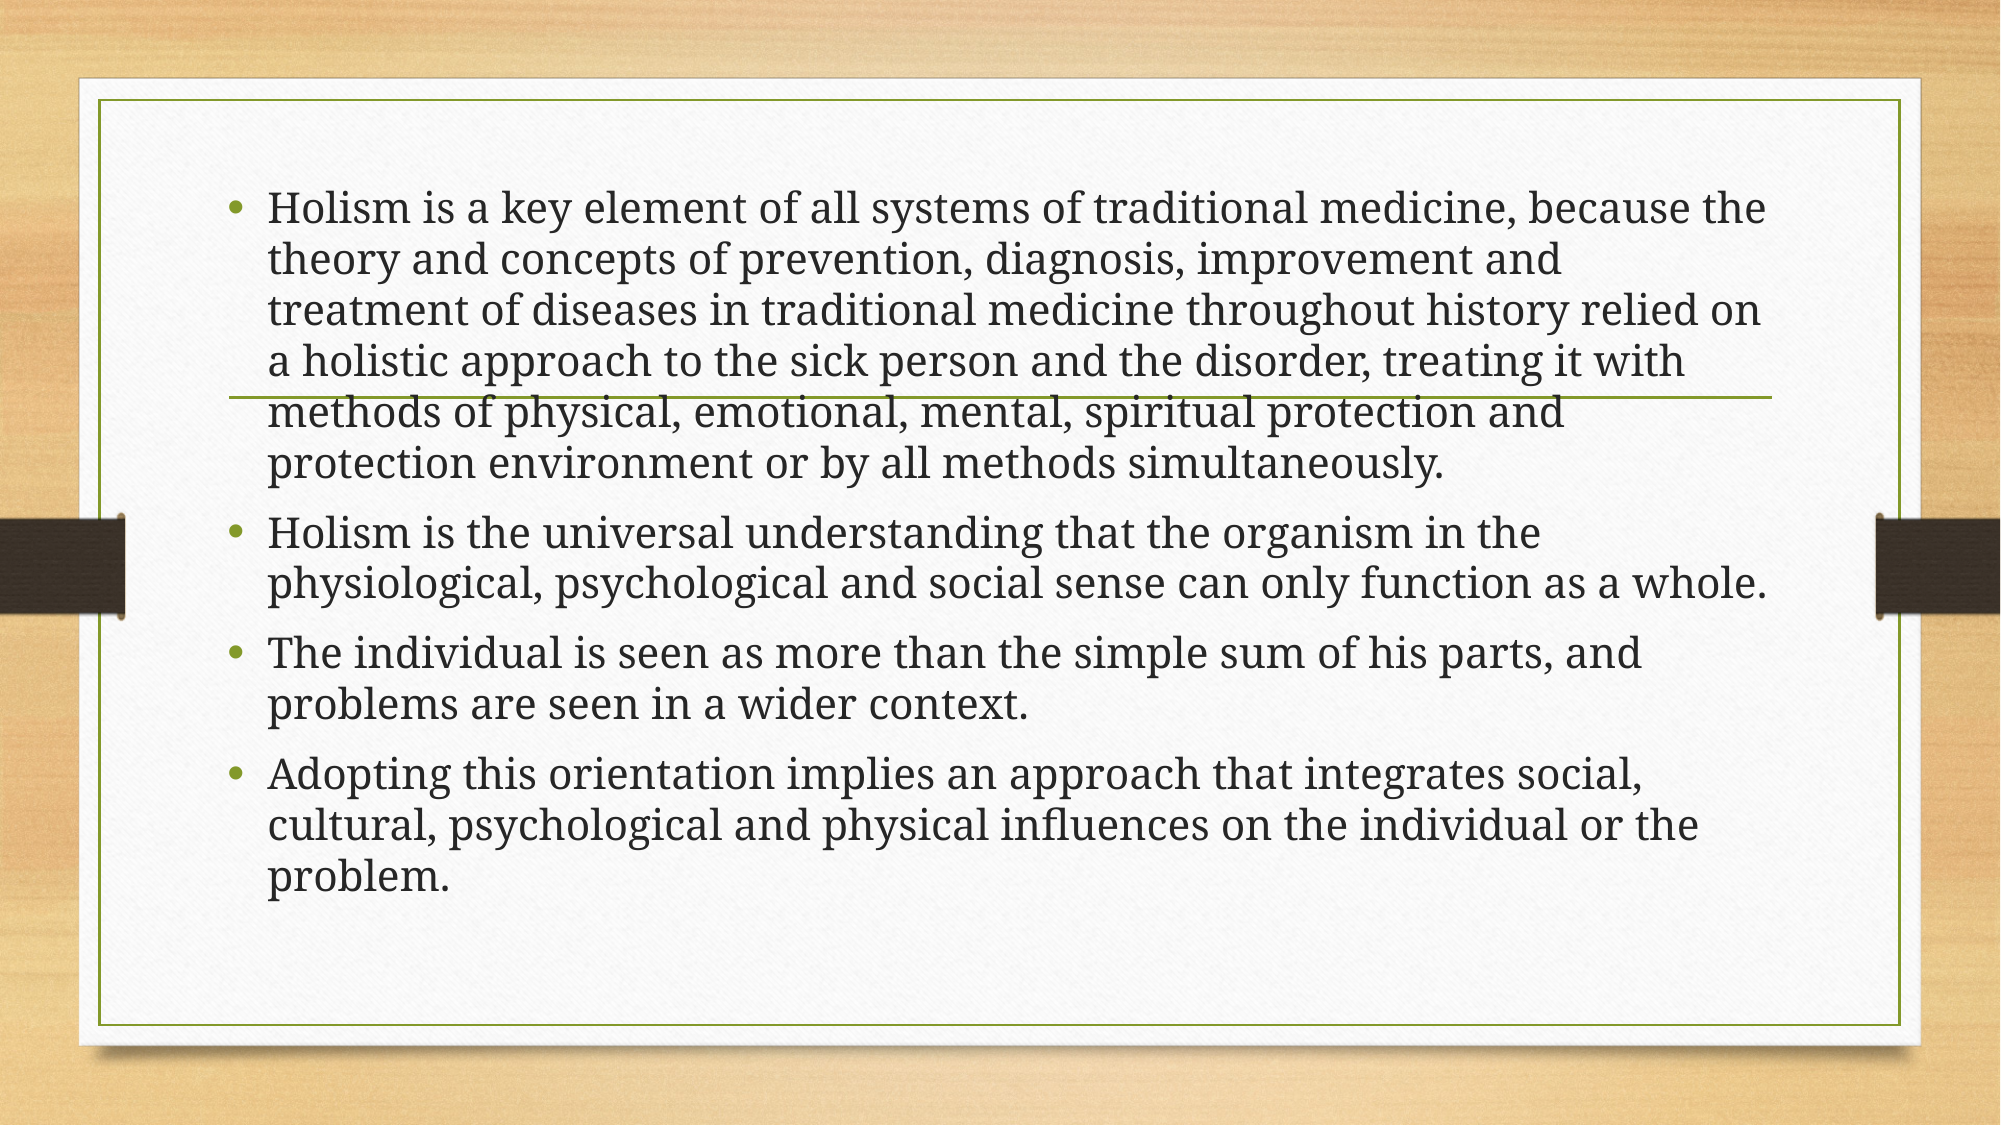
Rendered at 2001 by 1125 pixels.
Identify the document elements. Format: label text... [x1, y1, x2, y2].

list Holism is a key element of all systems of traditional medicine, because the theory and concepts of prevention, diagnosis, improvement and treatment of diseases in traditional medicine throughout history relied on a holistic approach to the sick person and the disorder, treating it with methods of physical, emotional, mental, spiritual protection and protection environment or by all methods simultaneously. Holism is the universal understanding that the organism in the physiological, psychological and social sense can only function as a whole. The individual is seen as more than the simple sum of his parts, and problems are seen in a wider context. Adopting this orientation implies an approach that integrates social, cultural, psychological and physical influences on the individual or the problem. [212, 173, 1788, 952]
picture [0, 0, 2001, 1125]
